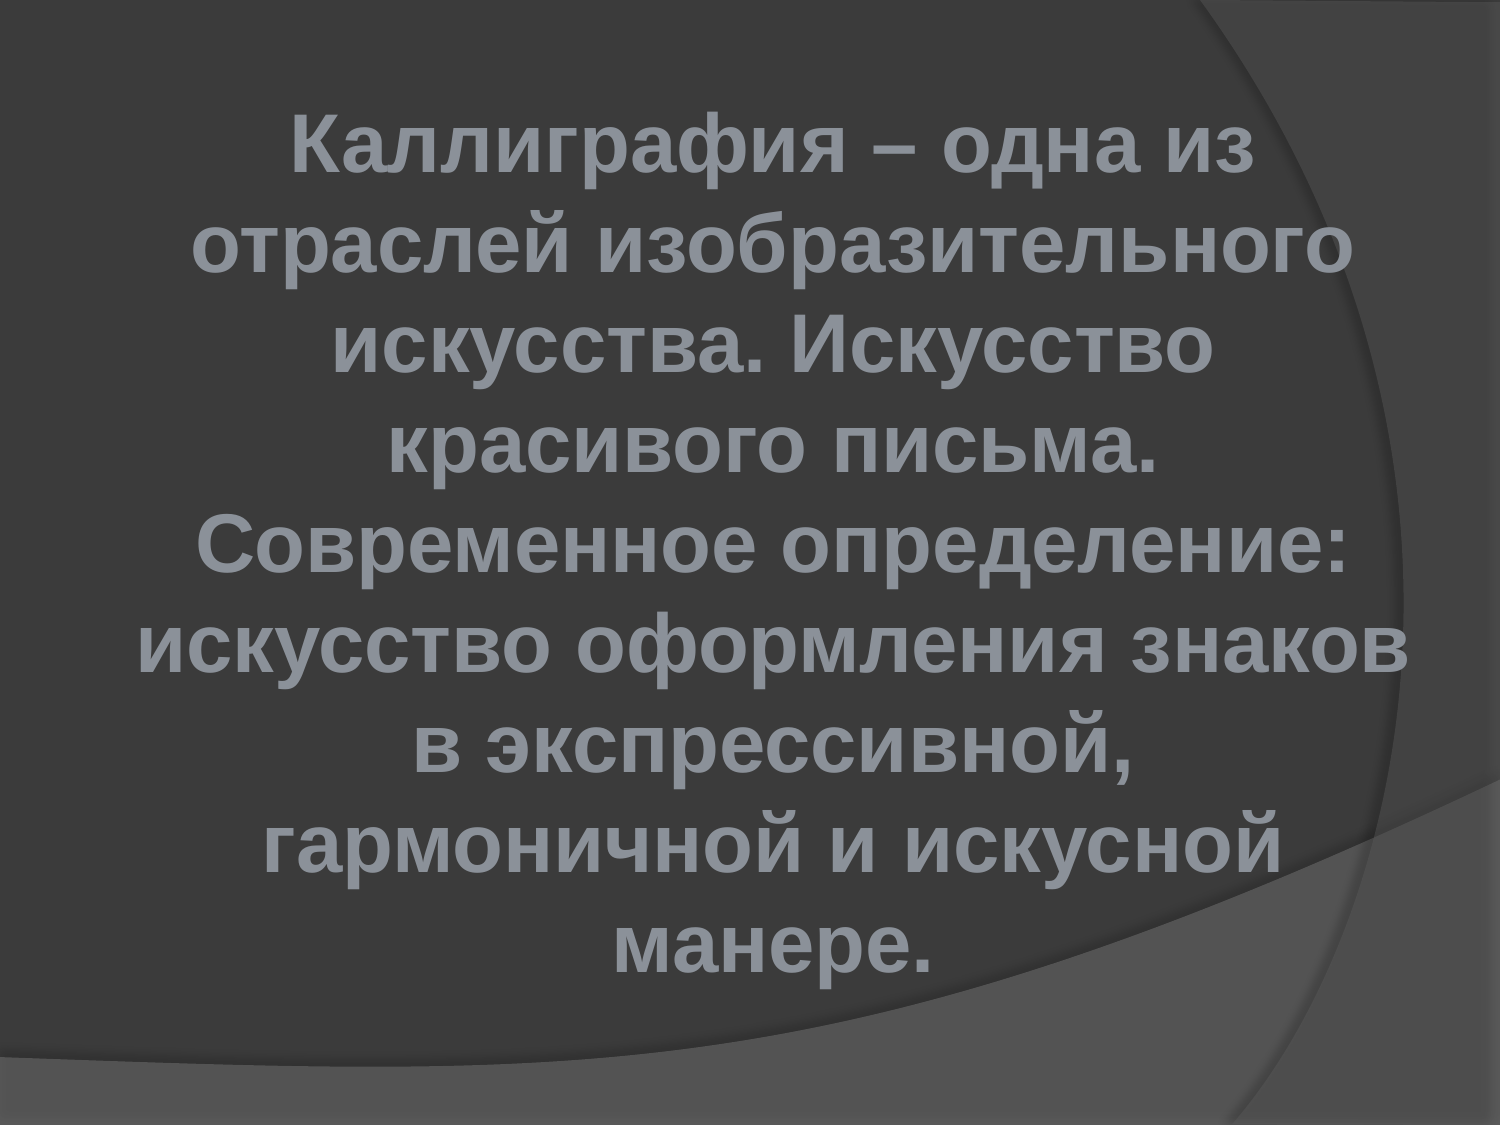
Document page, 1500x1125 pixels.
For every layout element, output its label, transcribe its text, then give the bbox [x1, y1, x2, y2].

text_box Каллиграфия – одна из отраслей изобразительного искусства. Искусство красивого письма. Современное определение: искусство оформления знаков в экспрессивной, гармоничной и искусной манере. [117, 82, 1430, 997]
